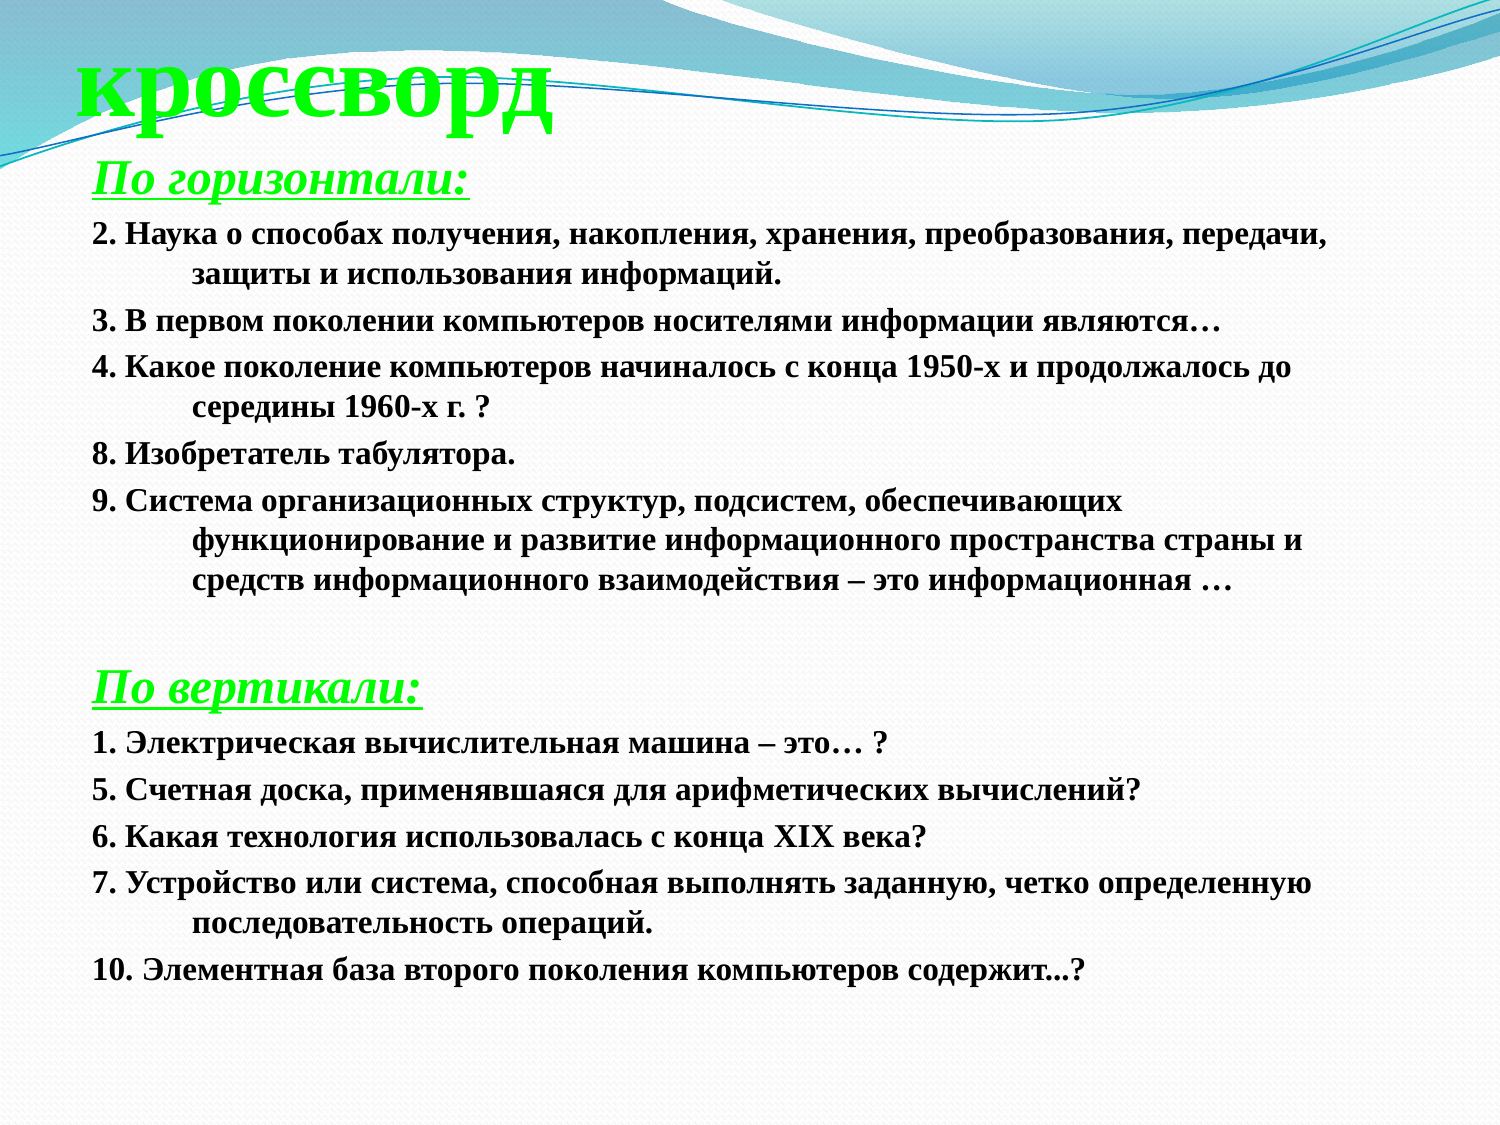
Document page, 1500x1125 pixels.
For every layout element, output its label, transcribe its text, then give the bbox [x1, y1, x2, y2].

list По горизонтали: 2. Наука о способах получения, накопления, хранения, преобразования, передачи, защиты и использования информаций. 3. В первом поколении компьютеров носителями информации являются… 4. Какое поколение компьютеров начиналось с конца 1950-х и продолжалось до середины 1960-х г. ? 8. Изобретатель табулятора. 9. Система организационных структур, подсистем, обеспечивающих функционирование и развитие информационного пространства страны и средств информационного взаимодействия – это информационная … По вертикали: 1. Электрическая вычислительная машина – это… ? 5. Счетная доска, применявшаяся для арифметических вычислений? 6. Какая технология использовалась с конца XIX века? 7. Устройство или система, способная выполнять заданную, четко определенную последовательность операций. 10. Элементная база второго поколения компьютеров содержит...? [76, 136, 1428, 1071]
title кроссворд [74, 0, 1426, 138]
